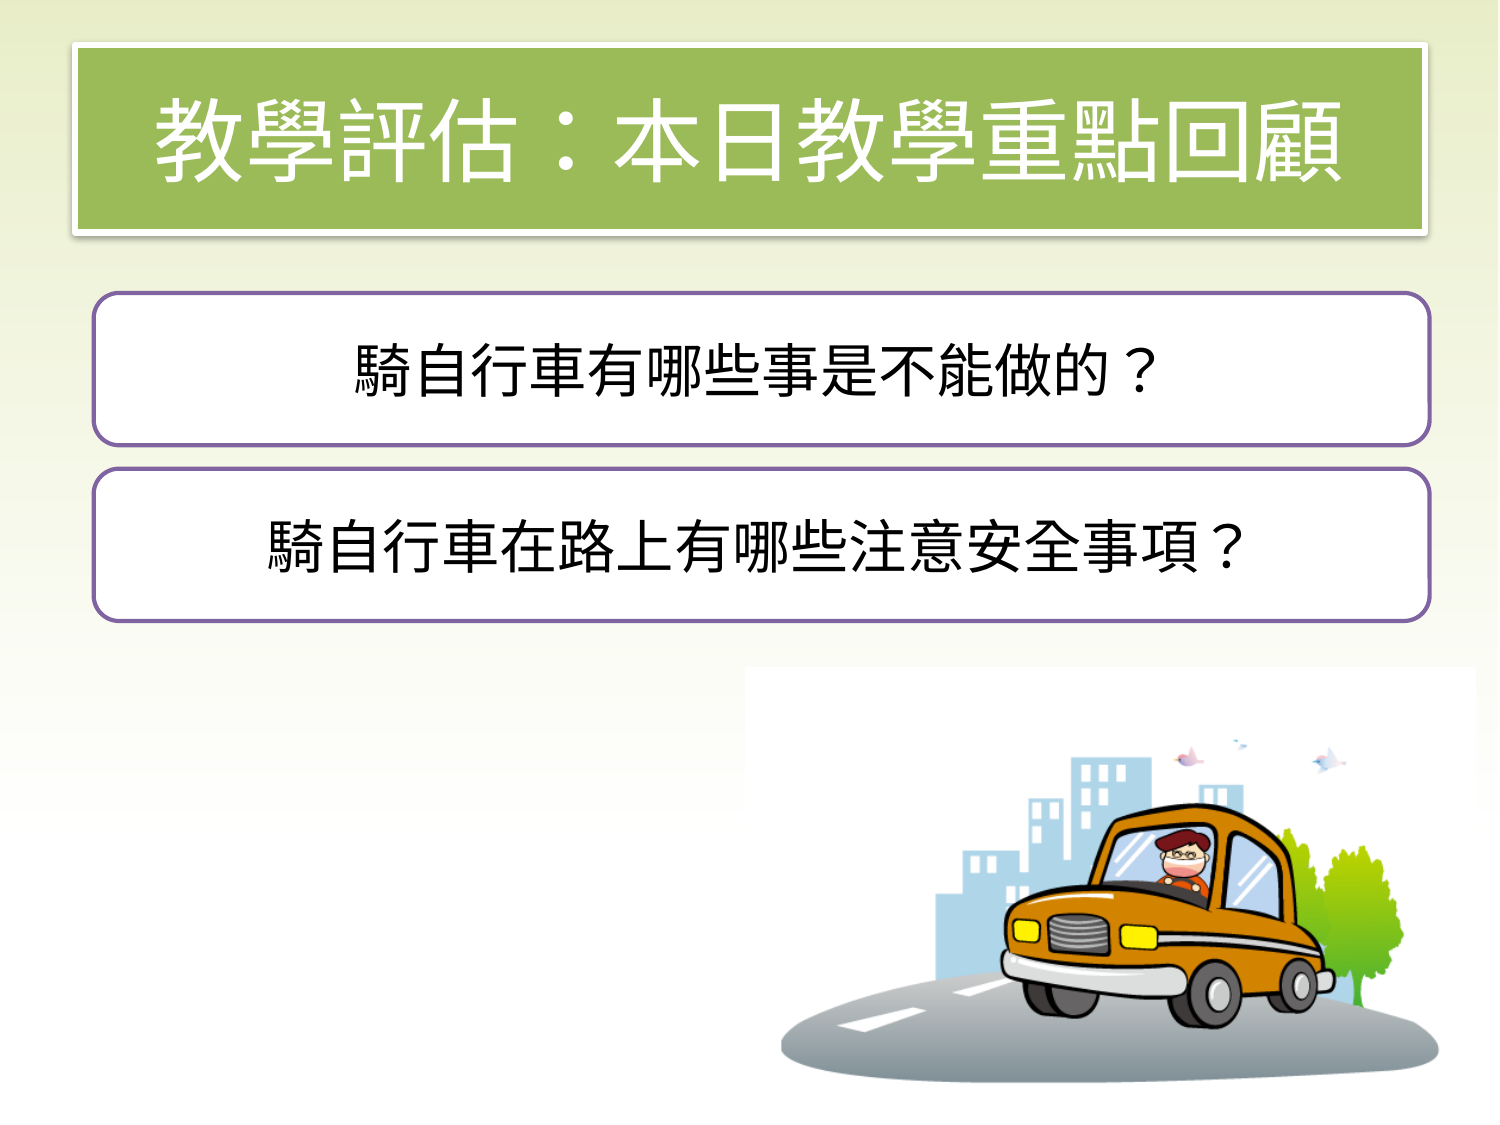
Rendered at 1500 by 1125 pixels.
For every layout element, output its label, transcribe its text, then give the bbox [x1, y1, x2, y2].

text_box 騎自行車有哪些事是不能做的？ [91, 290, 1432, 448]
title 教學評估：本日教學重點回顧 [72, 42, 1428, 236]
picture [0, 0, 1500, 1125]
text_box 騎自行車在路上有哪些注意安全事項？ [91, 466, 1432, 624]
